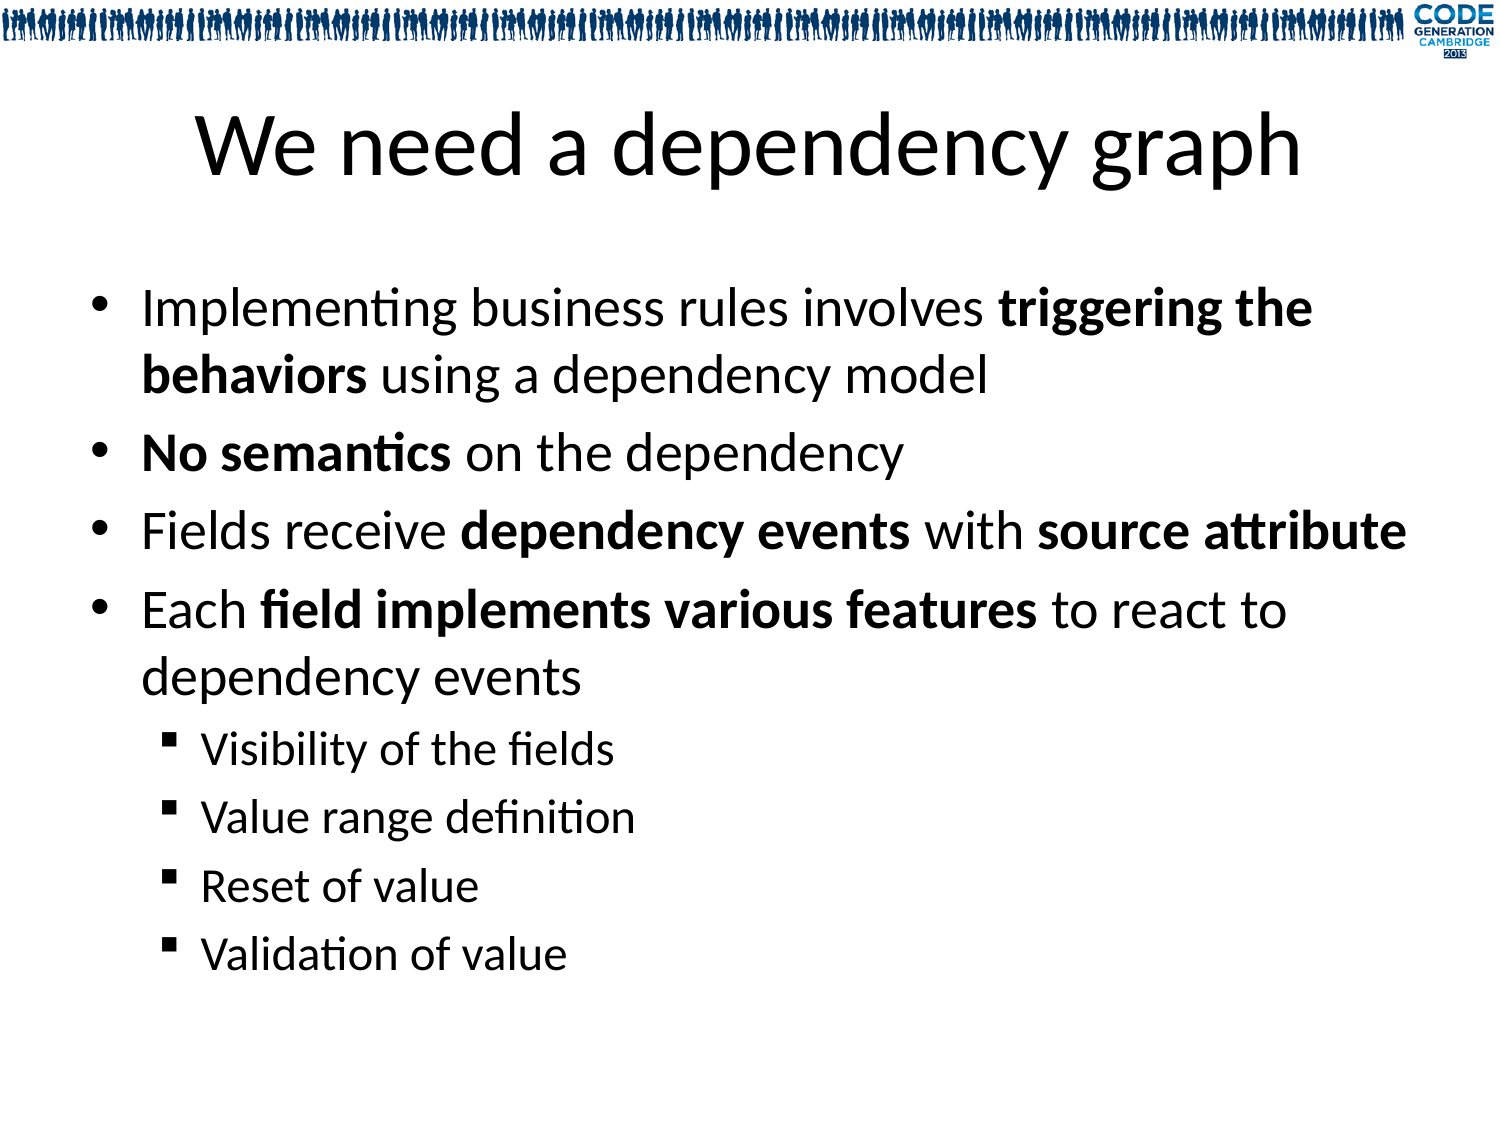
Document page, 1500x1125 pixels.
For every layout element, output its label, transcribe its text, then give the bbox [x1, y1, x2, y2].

picture [0, 0, 1500, 75]
title We need a dependency graph [75, 45, 1425, 233]
list Implementing business rules involves triggering the behaviors using a dependency model No semantics on the dependency Fields receive dependency events with source attribute Each field implements various features to react to dependency events Visibility of the fields Value range definition Reset of value Validation of value [75, 262, 1425, 1005]
